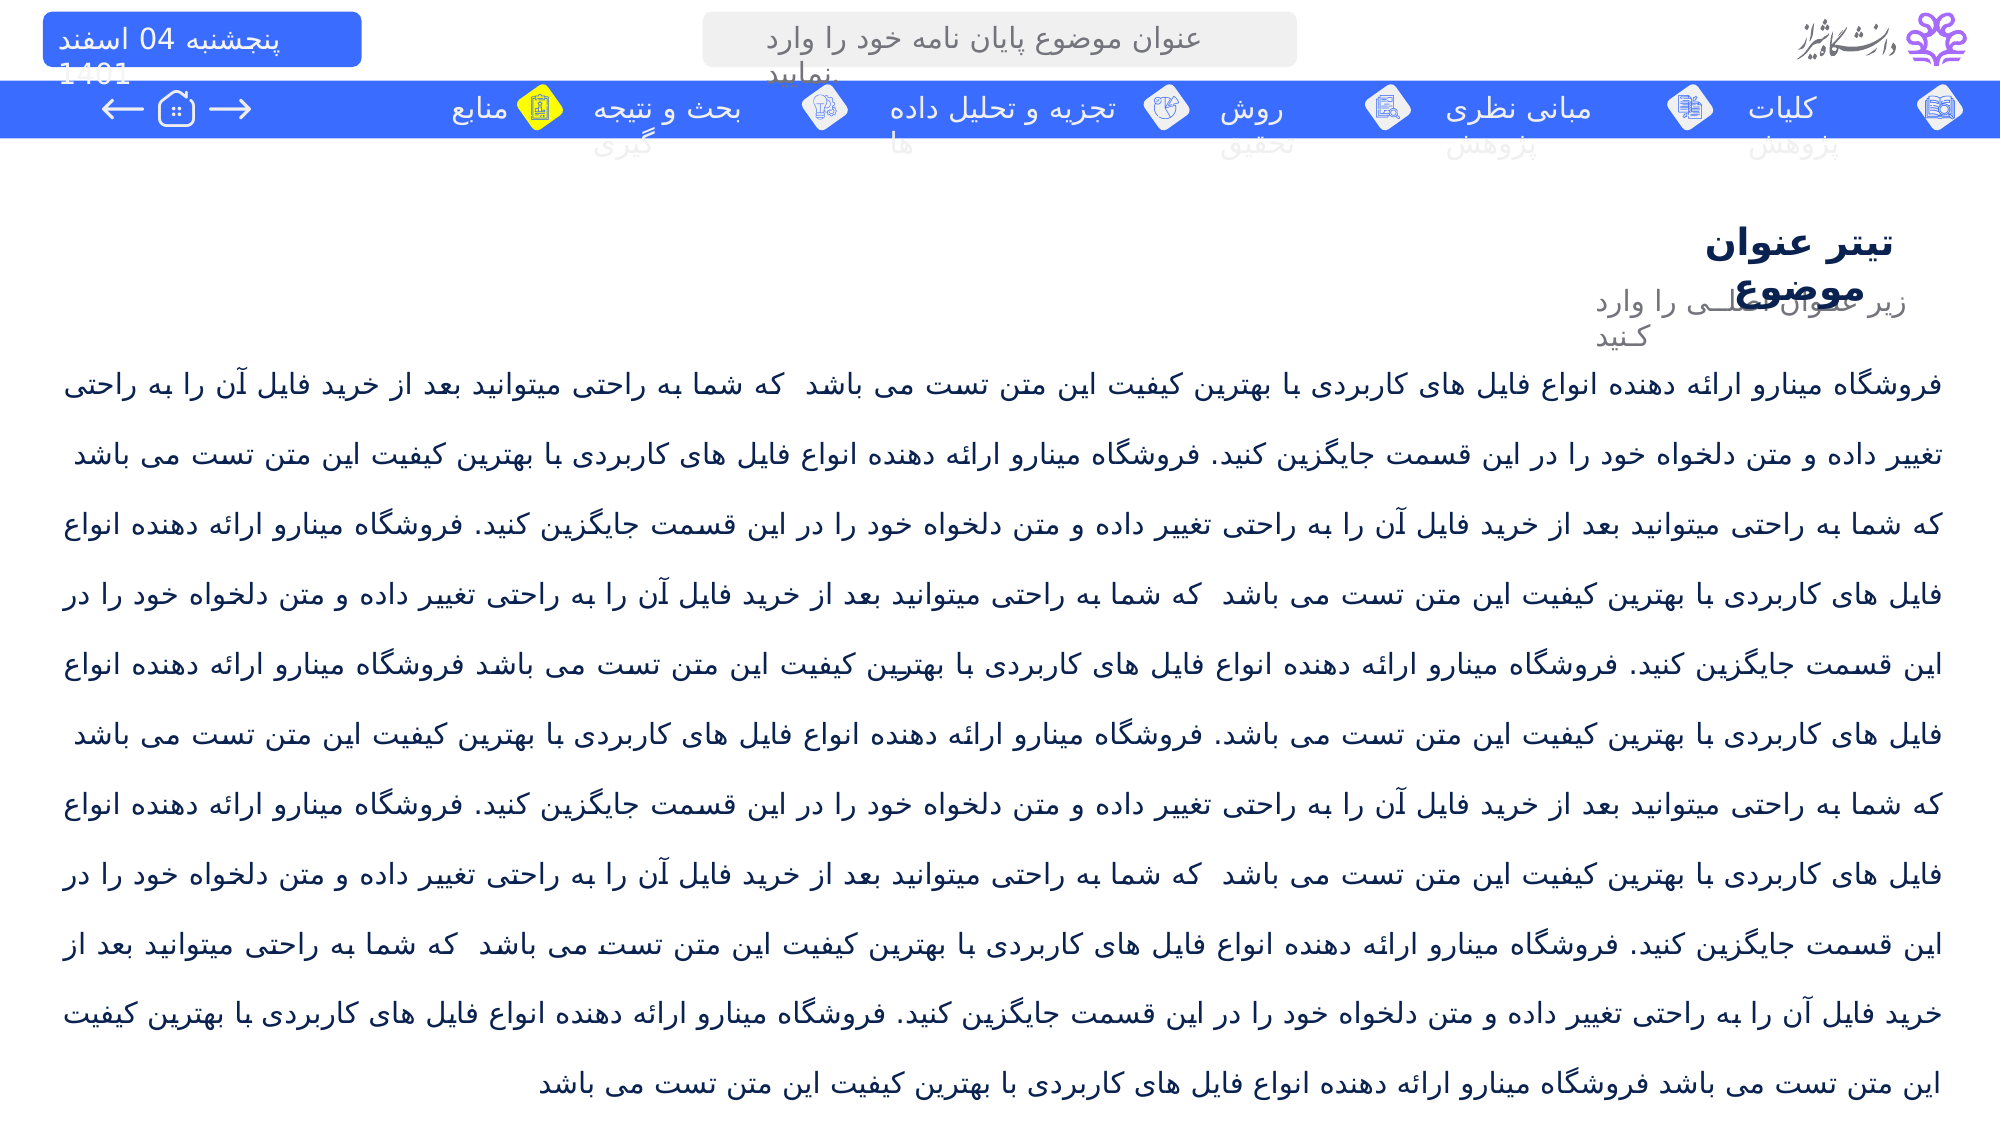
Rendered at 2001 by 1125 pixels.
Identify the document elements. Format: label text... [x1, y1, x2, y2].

text_box پنجشنبه 04 اسفند 1401 [43, 12, 370, 98]
picture [527, 94, 553, 120]
text_box روش تحقیق [1205, 81, 1374, 167]
picture [1154, 95, 1179, 120]
text_box [515, 83, 565, 132]
text_box فروشگاه مینارو ارائه دهنده انواع فایل های کاربردی با بهترین کیفیت این متن تست می باشد که شما به راحتی میتوانید بعد از خرید فایل آن را به راحتی تغییر داده و متن دلخواه خود را در این قسمت جایگزین کنید. فروشگاه مینارو ارائه دهنده انواع فایل های کاربردی با بهترین کیفیت این متن تست می باشد که شما به راحتی میتوانید بعد از خرید فایل آن را به راحتی تغییر داده و متن دلخواه خود را در این قسمت جایگزین کنید. فروشگاه مینارو ارائه دهنده انواع فایل های کاربردی با بهترین کیفیت این متن تست می باشد که شما به راحتی میتوانید بعد از خرید فایل آن را به راحتی تغییر داده و متن دلخواه خود را در این قسمت جایگزین کنید. فروشگاه مینارو ارائه دهنده انواع فایل های کاربردی با بهترین کیفیت این متن تست می باشد فروشگاه مینارو ارائه دهنده انواع فایل های کاربردی با بهترین کیفیت این متن تست می باشد. فروشگاه مینارو ارائه دهنده انواع فایل های کاربردی با بهترین کیفیت این متن تست می باشد که شما به راحتی میتوانید بعد از خرید فایل آن را به راحتی تغییر داده و متن دلخواه خود را در این قسمت جایگزین کنید. فروشگاه مینارو ارائه دهنده انواع فایل های کاربردی با بهترین کیفیت این متن تست می باشد که شما به راحتی میتوانید بعد از خرید فایل آن را به راحتی تغییر داده و متن دلخواه خود را در این قسمت جایگزین کنید. فروشگاه مینارو ارائه دهنده انواع فایل های کاربردی با بهترین کیفیت این متن تست می باشد که شما به راحتی میتوانید بعد از خرید فایل آن را به راحتی تغییر داده و متن دلخواه خود را در این قسمت جایگزین کنید. فروشگاه مینارو ارائه دهنده انواع فایل های کاربردی با بهترین کیفیت این متن تست می باشد فروشگاه مینارو ارائه دهنده انواع فایل های کاربردی با بهترین کیفیت این متن تست می باشد [47, 323, 1958, 1108]
text_box [1926, 83, 1954, 93]
picture [1678, 95, 1702, 119]
text_box منابع [436, 81, 534, 132]
picture [1376, 95, 1400, 119]
text_box تجزیه و تحلیل داده ها [874, 97, 1154, 167]
picture [1925, 93, 1955, 122]
picture [158, 90, 195, 127]
text_box مبانی نظری پژوهش [1430, 81, 1679, 167]
text_box تیتر عنوان موضوع [1658, 210, 1942, 316]
text_box بحث و نتیجه گیری [578, 81, 811, 167]
picture [209, 88, 251, 130]
text_box [1915, 94, 1925, 120]
text_box [800, 97, 849, 132]
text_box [1796, 18, 1897, 60]
text_box [1955, 95, 1965, 121]
text_box کلیات پژوهش [1733, 81, 1929, 167]
text_box عنوان موضوع پایان نامه خود را وارد نمایید. [750, 12, 1250, 97]
text_box [1363, 83, 1413, 132]
text_box [1926, 122, 1953, 132]
text_box [1142, 97, 1191, 132]
text_box [1666, 83, 1715, 132]
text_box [1906, 12, 1967, 66]
picture [811, 93, 839, 121]
picture [102, 88, 144, 130]
text_box زیر عنـوان اصلــی را وارد کـنید [1580, 274, 1952, 323]
